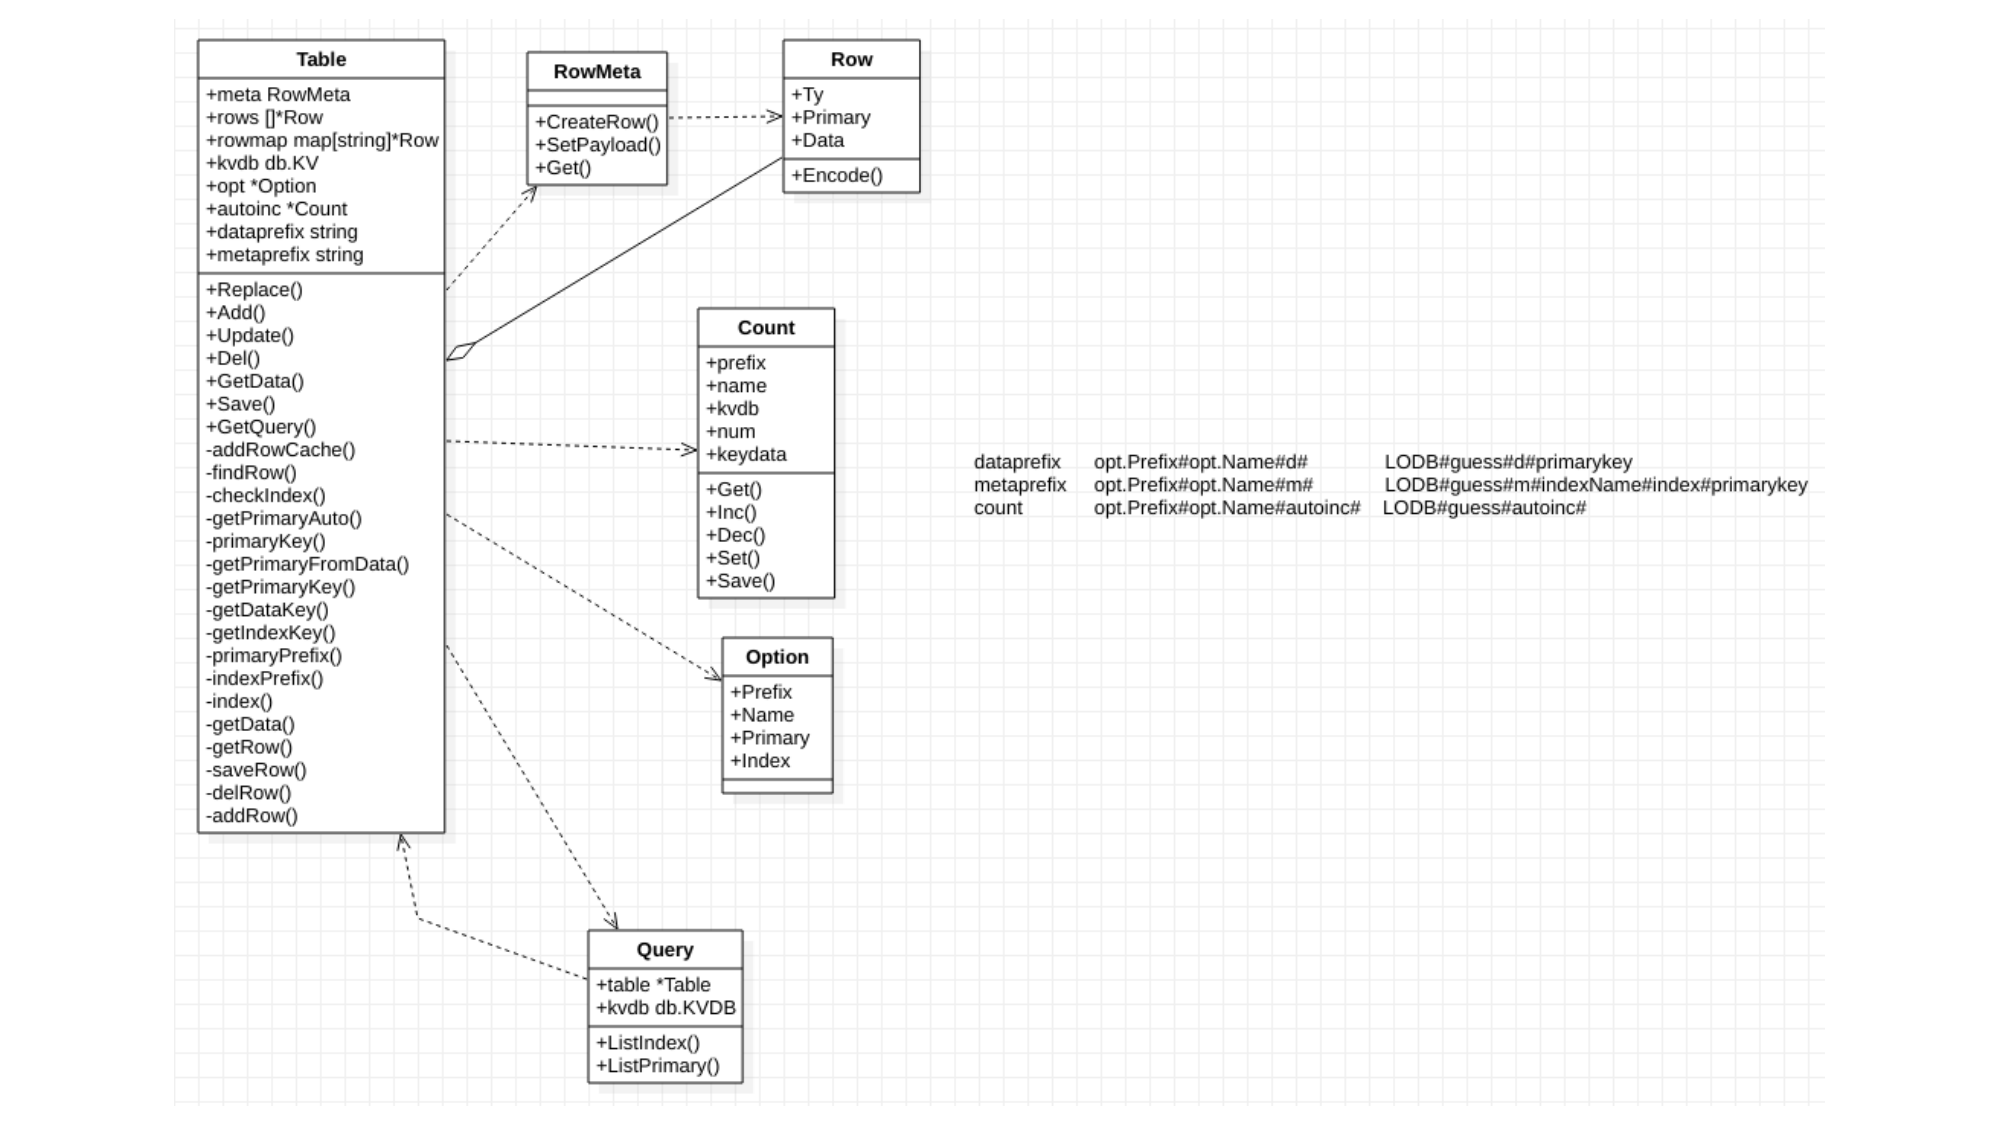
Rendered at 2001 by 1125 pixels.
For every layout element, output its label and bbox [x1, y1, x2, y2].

picture [174, 19, 1826, 1106]
